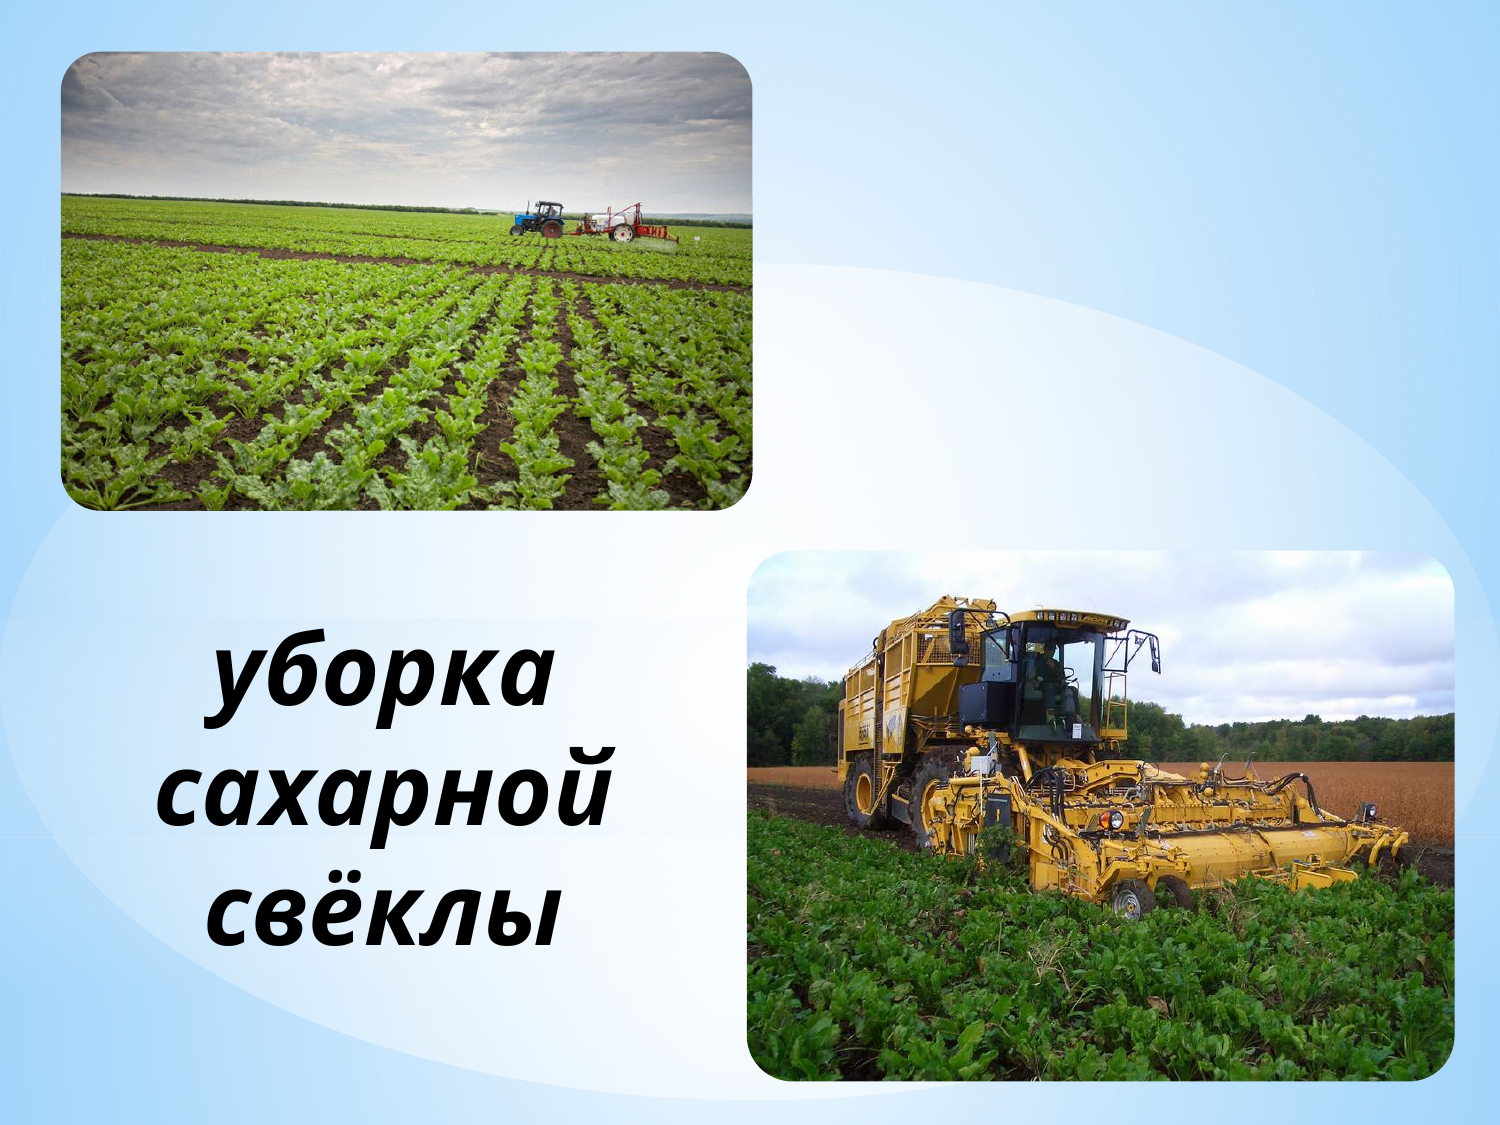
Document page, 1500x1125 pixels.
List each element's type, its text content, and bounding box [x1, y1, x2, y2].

text_box уборка сахарной свёклы [100, 597, 668, 973]
picture [746, 550, 1455, 1082]
picture [60, 51, 753, 511]
